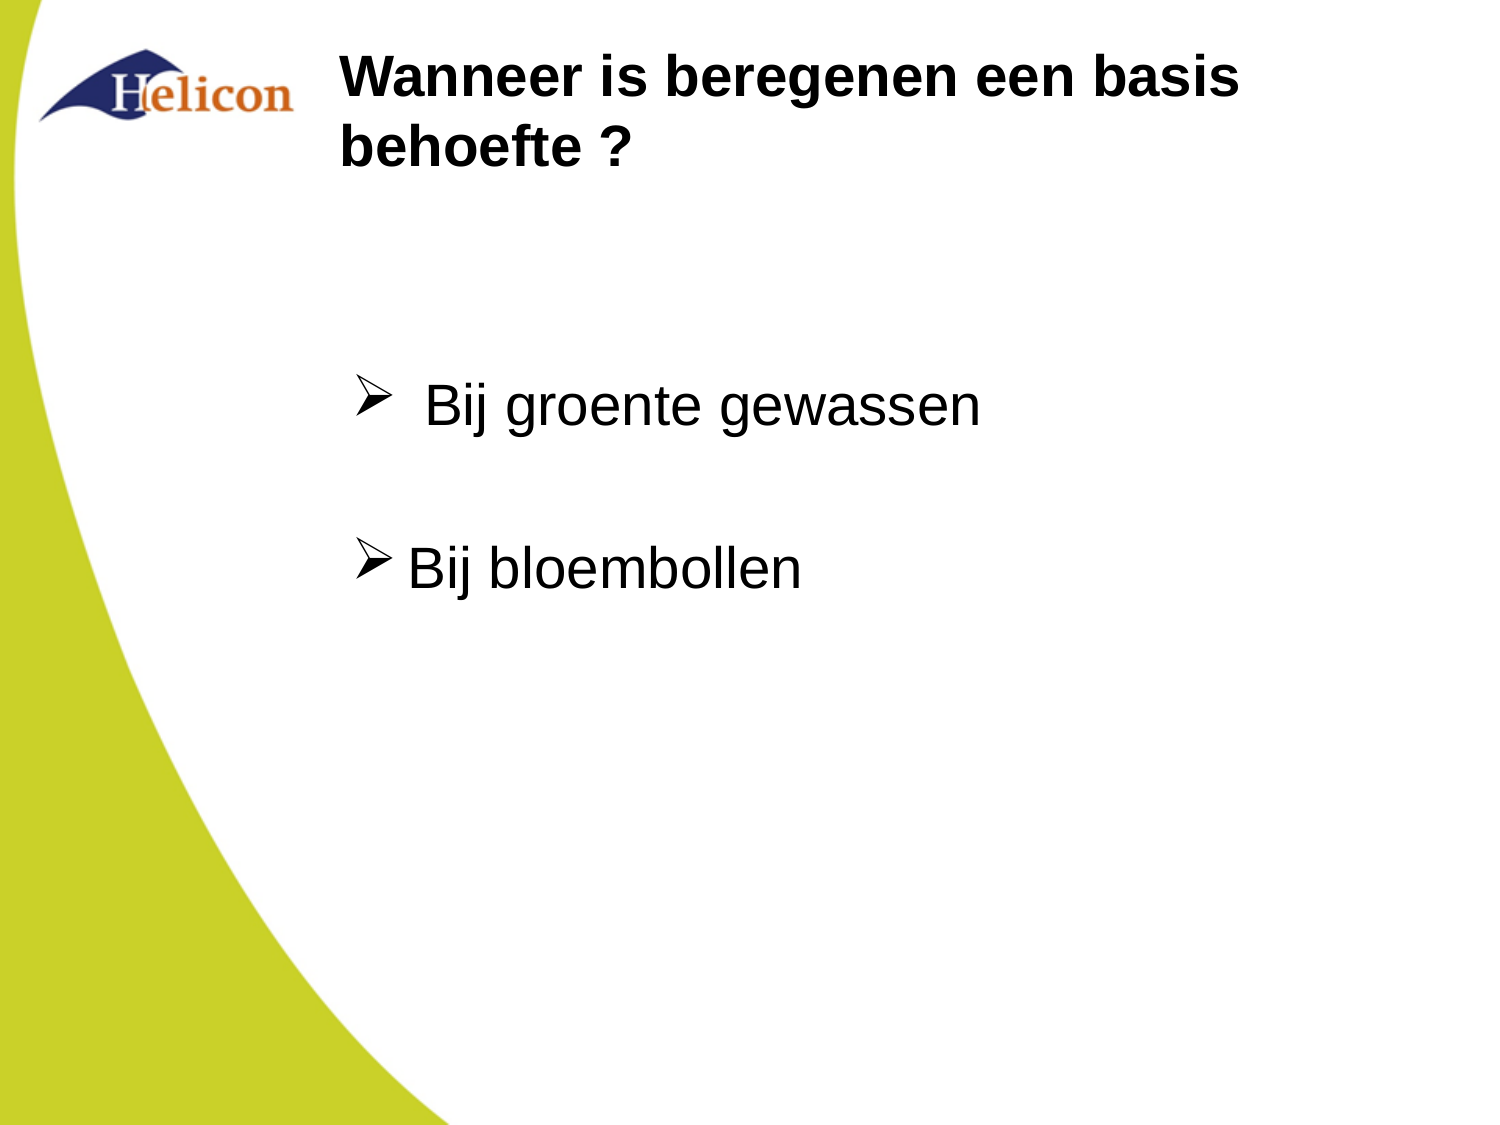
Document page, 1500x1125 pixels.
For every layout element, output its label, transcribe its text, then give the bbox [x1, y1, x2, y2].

picture [0, 0, 1500, 1125]
title Wanneer is beregenen een basis behoefte ? [324, 54, 1415, 161]
list Bij groente gewassen Bij bloembollen [336, 196, 1425, 1005]
